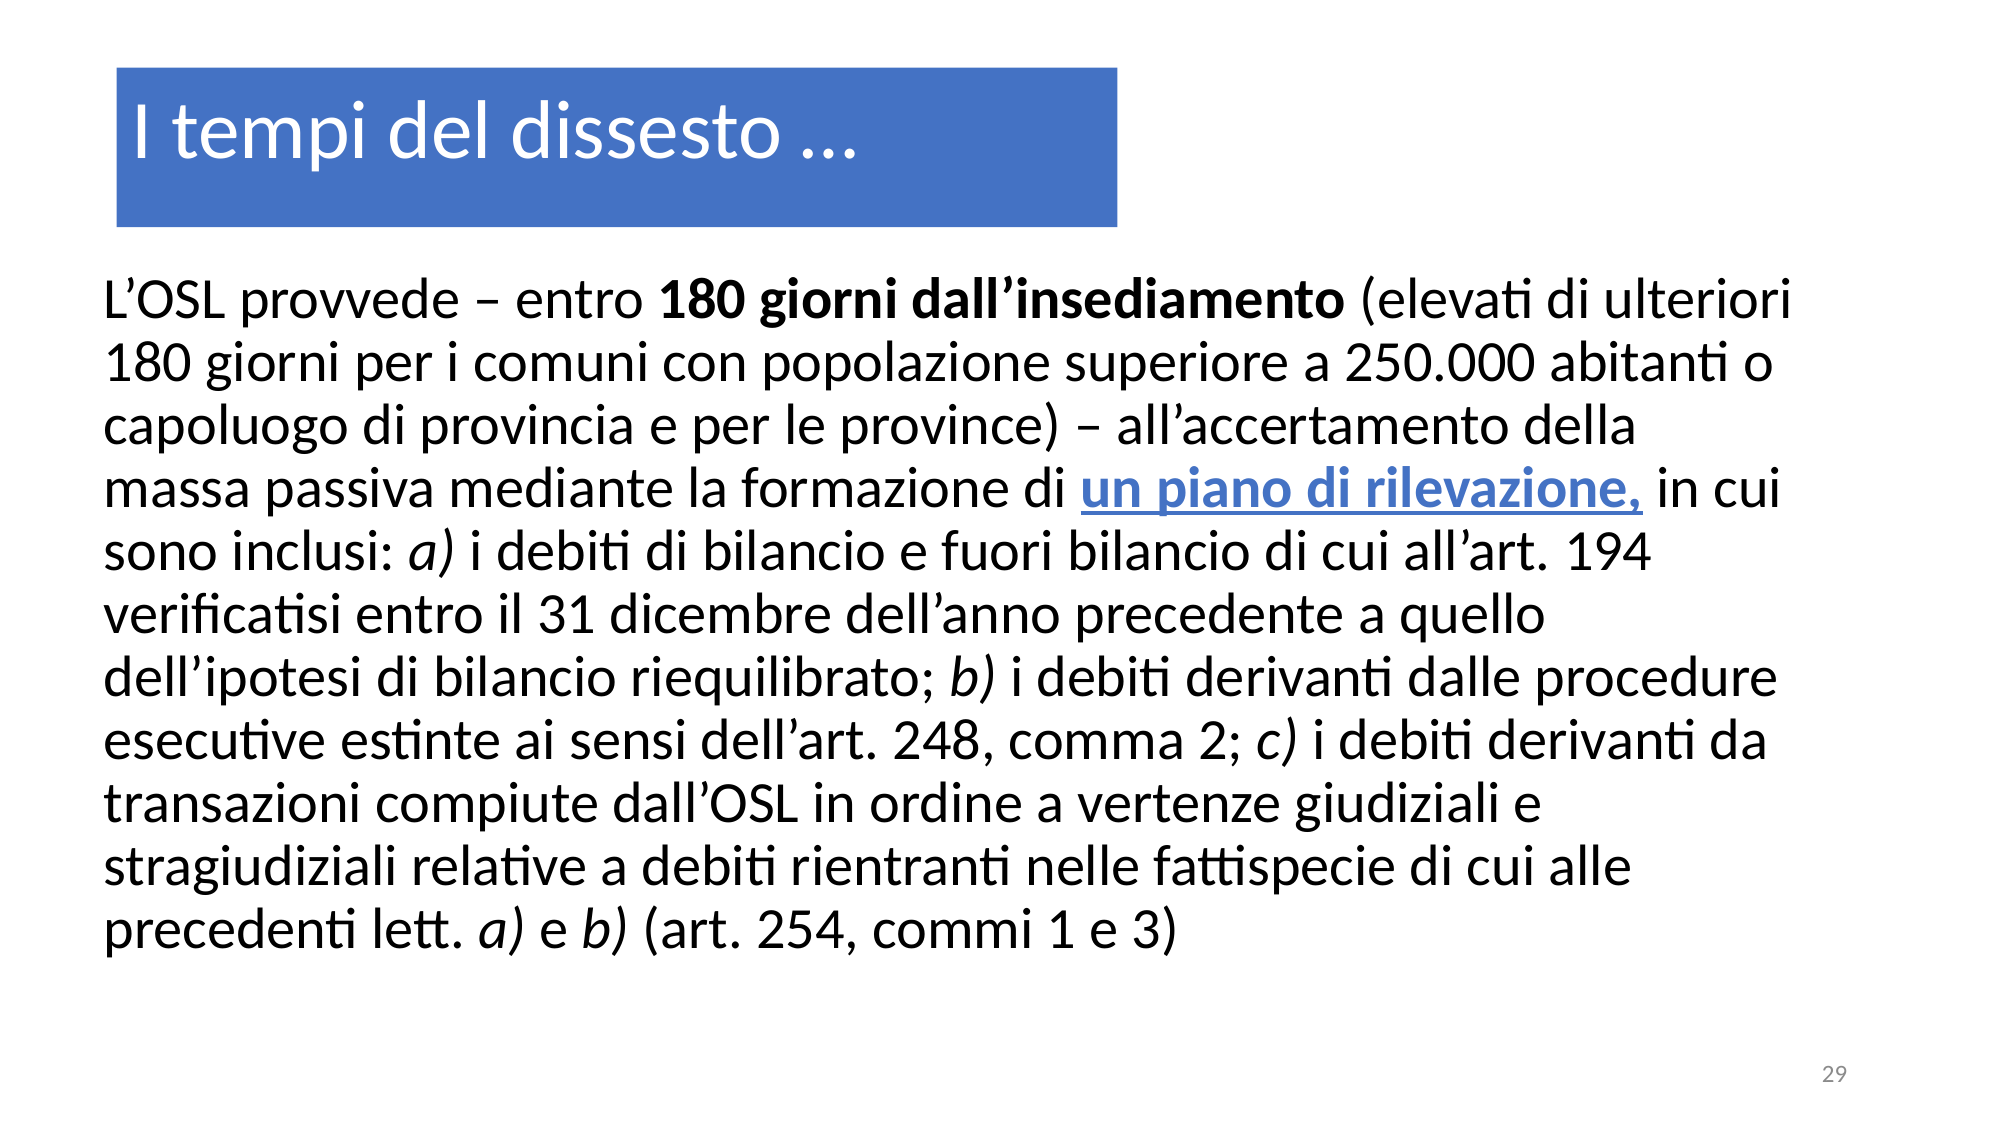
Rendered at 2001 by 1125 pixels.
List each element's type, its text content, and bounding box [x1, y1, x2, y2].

text_box I tempi del dissesto … [116, 67, 1118, 228]
slide_number 30 [1412, 1042, 1863, 1103]
list L’OSL provvede – entro 180 giorni dall’insediamento (elevati di ulteriori 180 giorni per i comuni con popolazione superiore a 250.000 abitanti o capoluogo di provincia e per le province) – all’accertamento della massa passiva mediante la formazione di un piano di rilevazione, in cui sono inclusi: a) i debiti di bilancio e fuori bilancio di cui all’art. 194 verificatisi entro il 31 dicembre dell’anno precedente a quello dell’ipotesi di bilancio riequilibrato; b) i debiti derivanti dalle procedure esecutive estinte ai sensi dell’art. 248, comma 2; c) i debiti derivanti da transazioni compiute dall’OSL in ordine a vertenze giudiziali e stragiudiziali relative a debiti rientranti nelle fattispecie di cui alle precedenti lett. a) e b) (art. 254, commi 1 e 3) [88, 261, 1814, 975]
